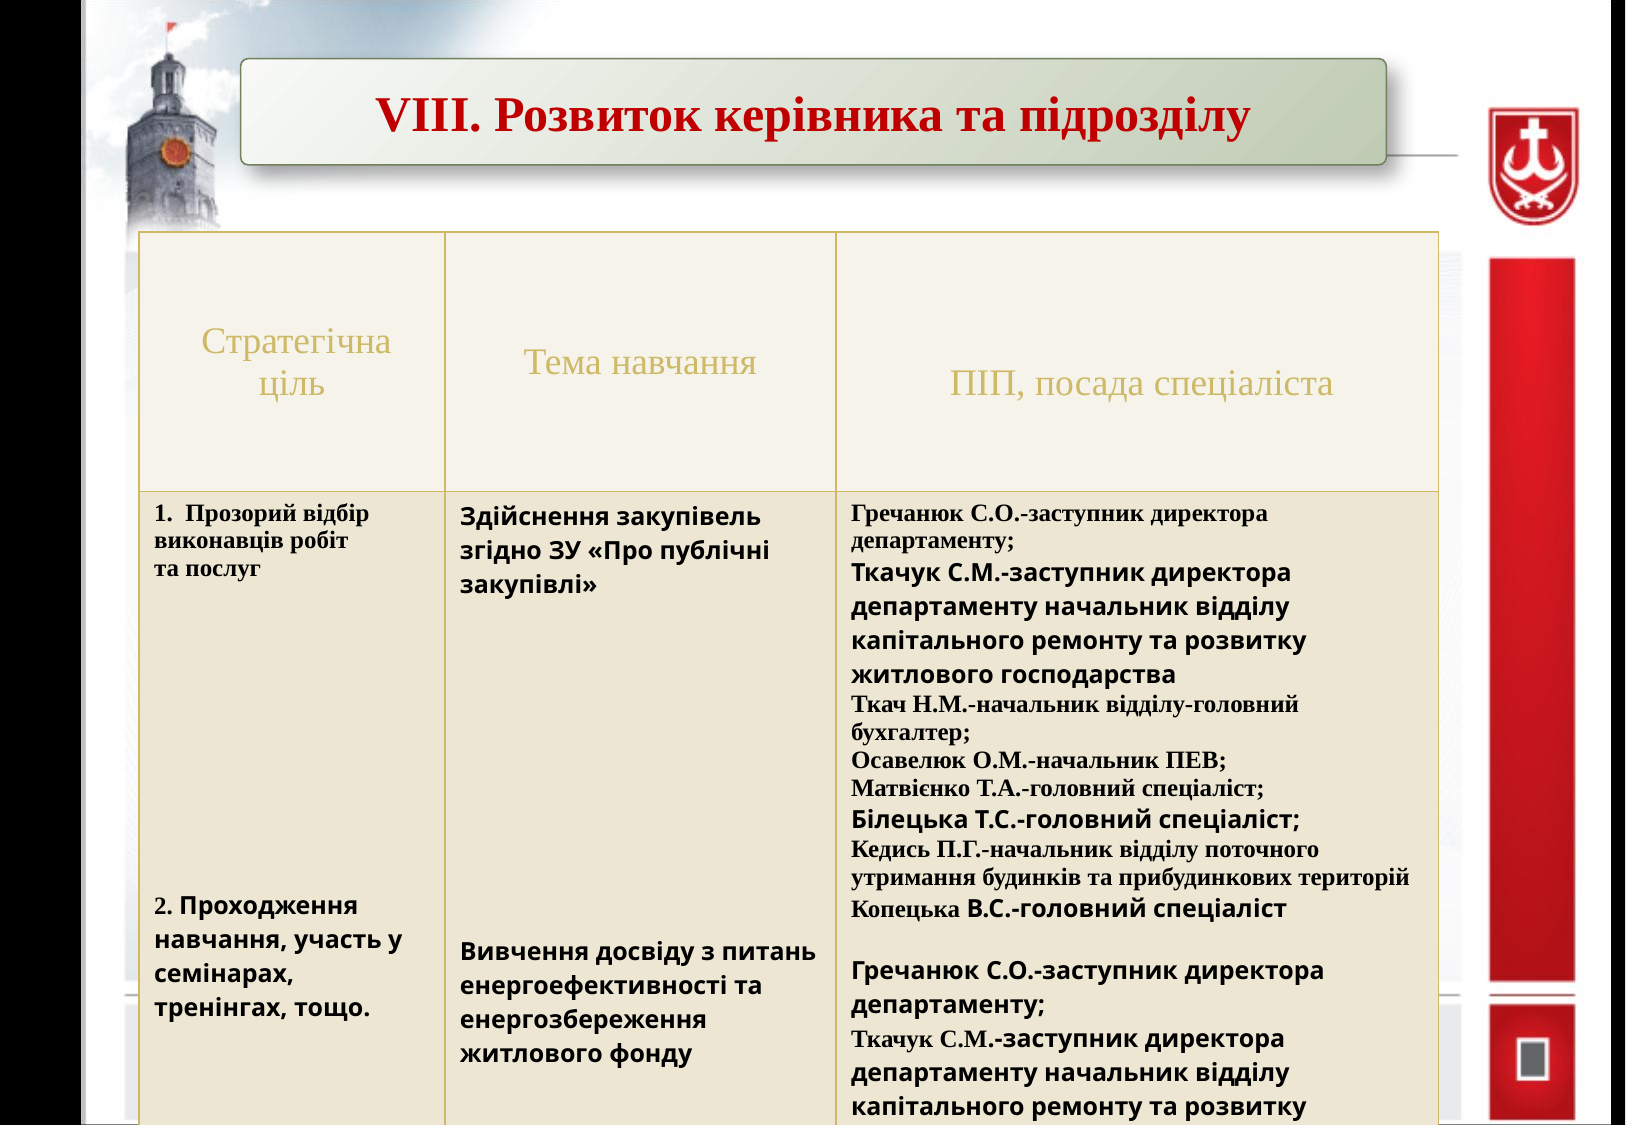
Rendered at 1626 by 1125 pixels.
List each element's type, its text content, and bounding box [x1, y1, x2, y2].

table_header ПІП, посада спеціаліста [837, 233, 1438, 491]
picture [0, 0, 1626, 1125]
text_box VIII. Розвиток керівника та підрозділу [239, 57, 1388, 166]
table_cell Гречанюк С.О.-заступник директора департаменту; Ткачук С.М.-заступник директора департаменту начальник відділу капітального ремонту та розвитку житлового господарства Ткач Н.М.-начальник відділу-головний бухгалтер; Осавелюк О.М.-начальник ПЕВ; Матвієнко Т.А.-головний спеціаліст; Білецька Т.С.-головний спеціаліст; Кедись П.Г.-начальник відділу поточного утримання будинків та прибудинкових територій Копецька В.С.-головний спеціаліст Гречанюк С.О.-заступник директора департаменту; Ткачук С.М.-заступник директора департаменту начальник відділу капітального ремонту та розвитку житлового господарства [837, 492, 1438, 1125]
table_header Тема навчання [446, 233, 835, 491]
table_cell Здійснення закупівель згідно ЗУ «Про публічні закупівлі» Вивчення досвіду з питань енергоефективності та енергозбереження житлового фонду [446, 492, 835, 1125]
table_cell 1. Прозорий відбір виконавців робіт та послуг 2. Проходження навчання, участь у семінарах, тренінгах, тощо. [140, 492, 444, 1125]
table_header Стратегічна ціль [140, 233, 444, 491]
